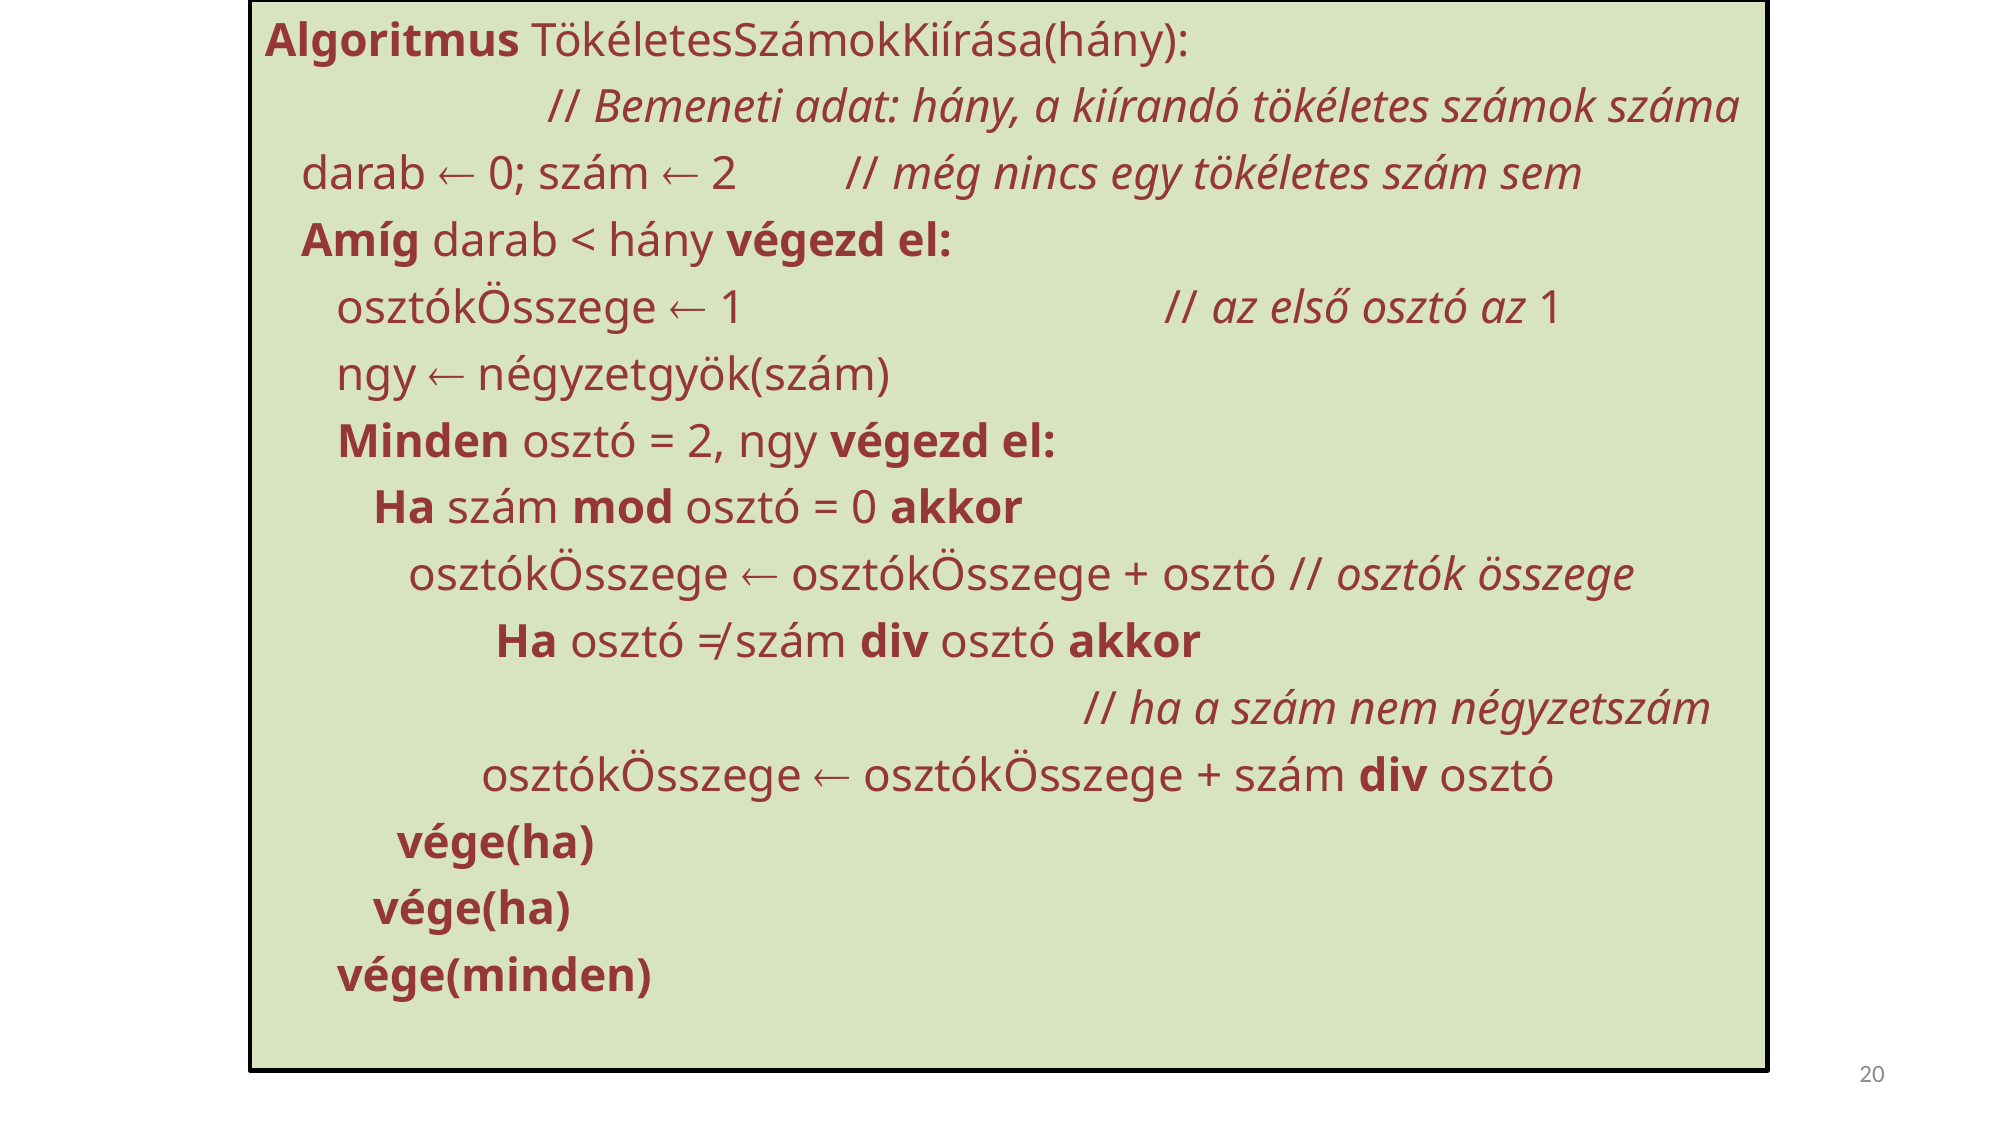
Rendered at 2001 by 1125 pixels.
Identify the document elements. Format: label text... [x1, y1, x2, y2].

slide_number 20 [1433, 1042, 1900, 1103]
list Algoritmus TökéletesSzámokKiírása(hány): // Bemeneti adat: hány, a kiírandó tökéletes számok száma darab  0; szám  2 // még nincs egy tökéletes szám sem Amíg darab < hány végezd el: osztókÖsszege  1 // az első osztó az 1 ngy  négyzetgyök(szám) Minden osztó = 2, ngy végezd el: Ha szám mod osztó = 0 akkor osztókÖsszege  osztókÖsszege + osztó // osztók összege Ha osztó ≠ szám div osztó akkor // ha a szám nem négyzetszám osztókÖsszege  osztókÖsszege + szám div osztó vége(ha) vége(ha) vége(minden) [249, 0, 1768, 1071]
